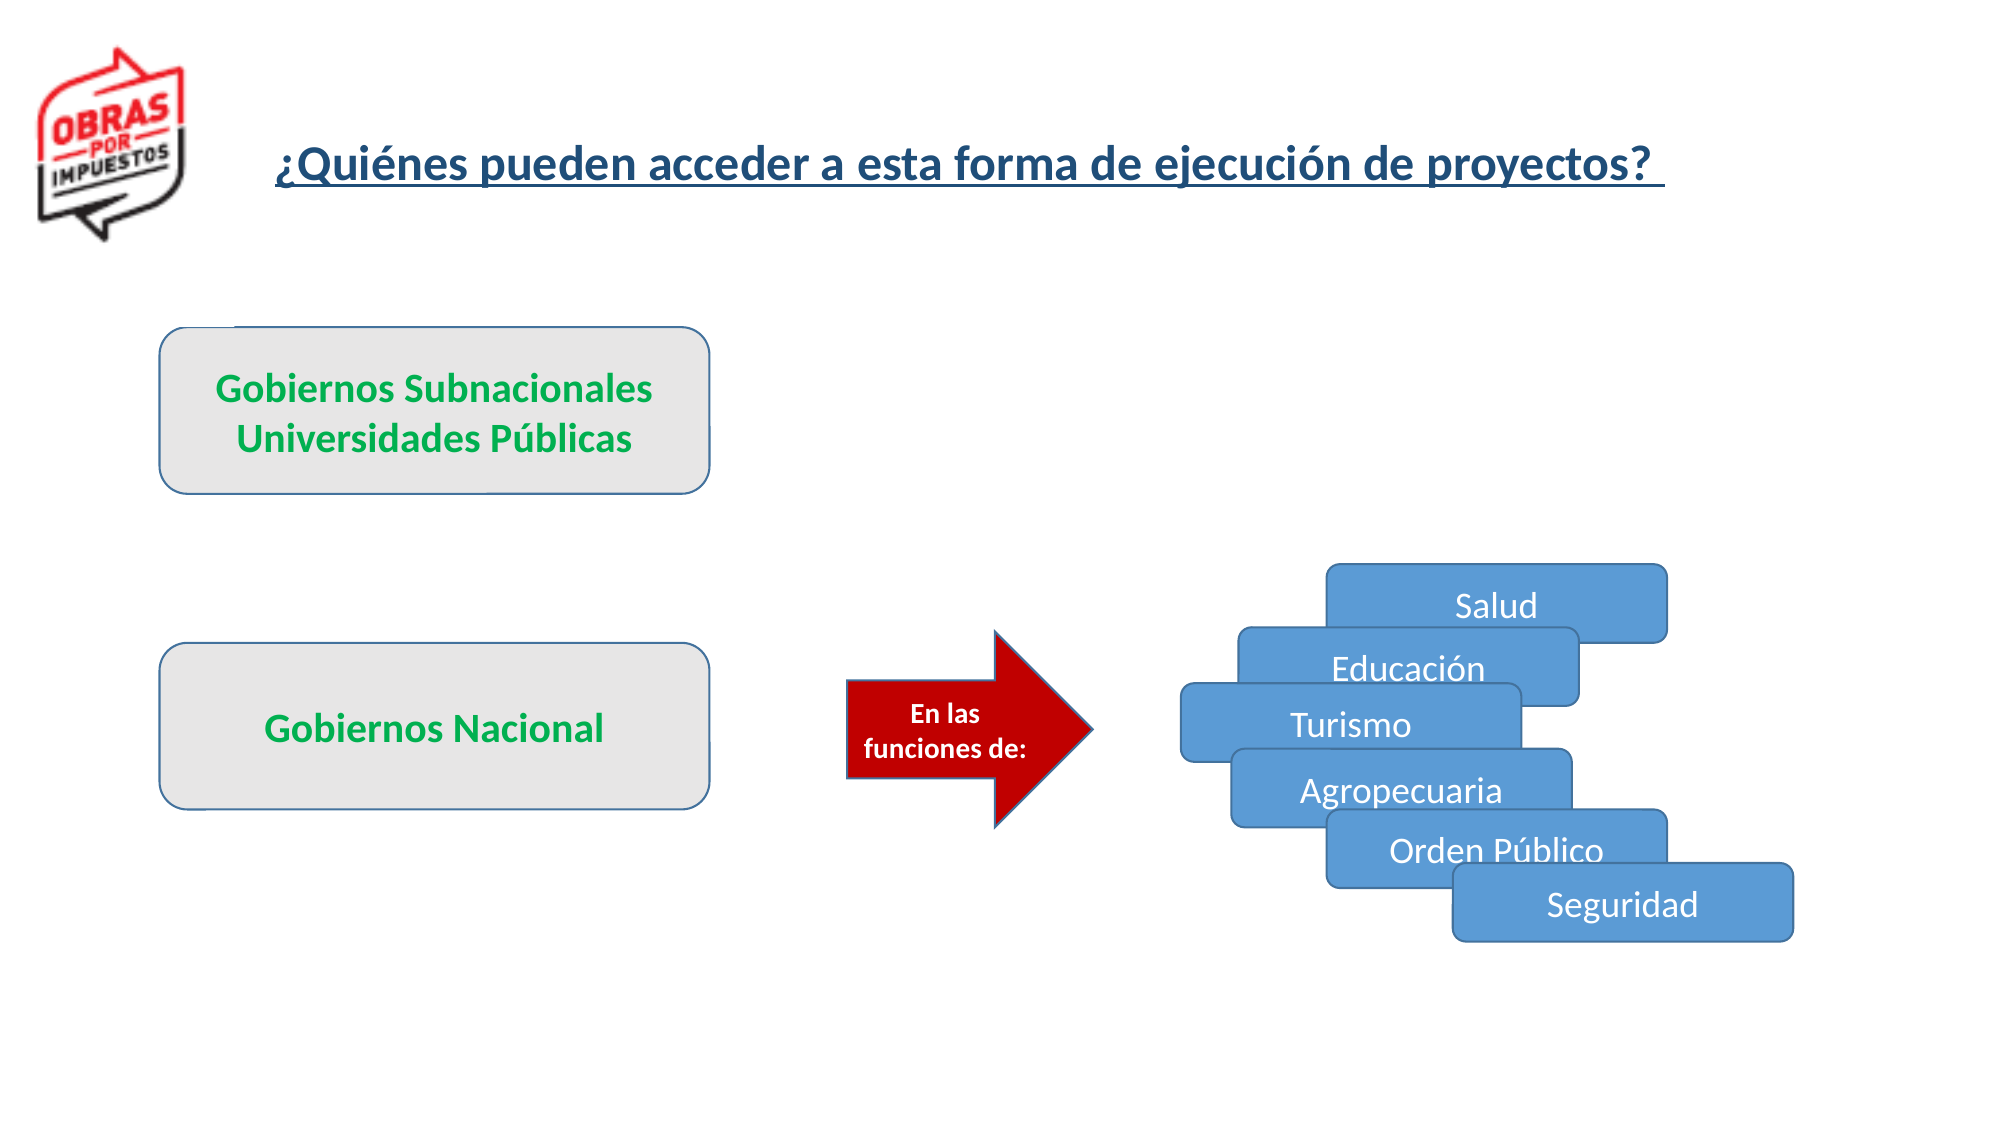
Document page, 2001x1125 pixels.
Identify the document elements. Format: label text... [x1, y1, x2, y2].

text_box Salud [1325, 563, 1669, 644]
text_box Gobiernos Subnacionales Universidades Públicas [158, 326, 711, 495]
text_box ¿Quiénes pueden acceder a esta forma de ejecución de proyectos? [259, 122, 1681, 198]
text_box Turismo [1179, 682, 1523, 763]
text_box Gobiernos Nacional [158, 641, 711, 811]
picture [0, 9, 235, 327]
text_box Orden Público [1325, 808, 1669, 890]
text_box En las funciones de: [846, 628, 1095, 830]
text_box Seguridad [1451, 861, 1795, 943]
text_box Educación [1237, 626, 1580, 707]
text_box Agropecuaria [1230, 747, 1573, 829]
